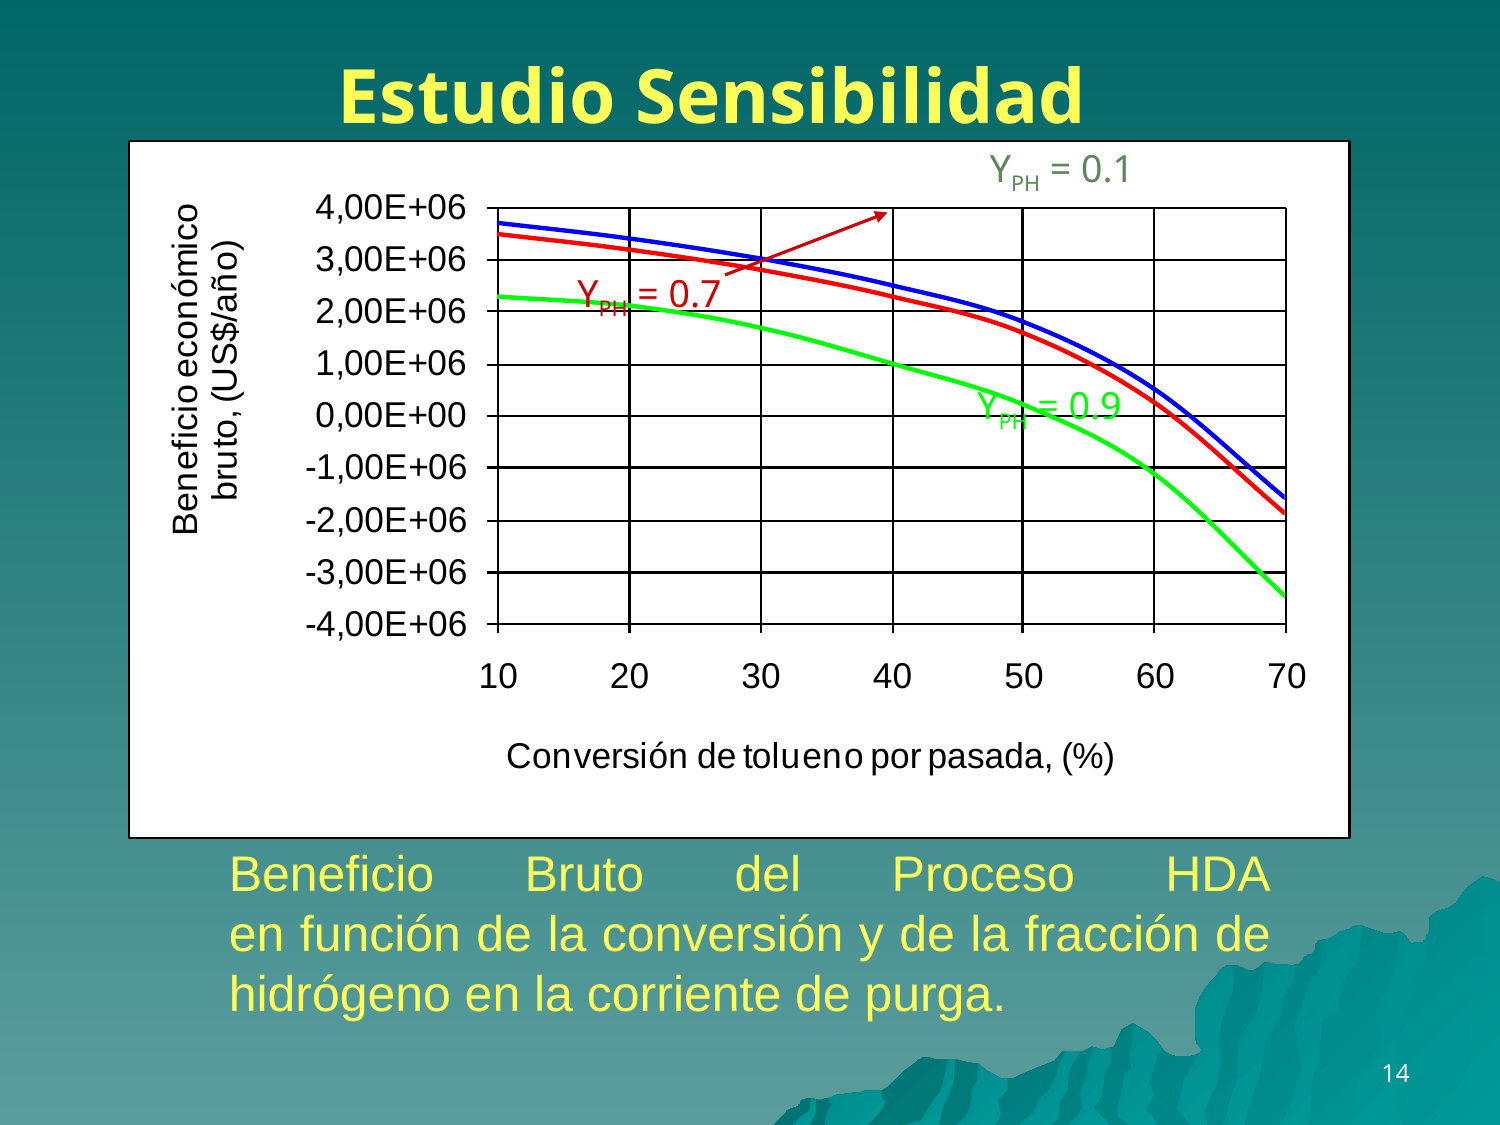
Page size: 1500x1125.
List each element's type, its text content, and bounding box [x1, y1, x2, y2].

text_box Estudio Sensibilidad [74, 0, 1350, 188]
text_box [116, 128, 1360, 849]
title Beneficio Bruto del Proceso HDA en función de la conversión y de la fracción de hidrógeno en la corriente de purga. [112, 837, 1388, 1026]
slide_number 14 [1074, 1023, 1426, 1100]
